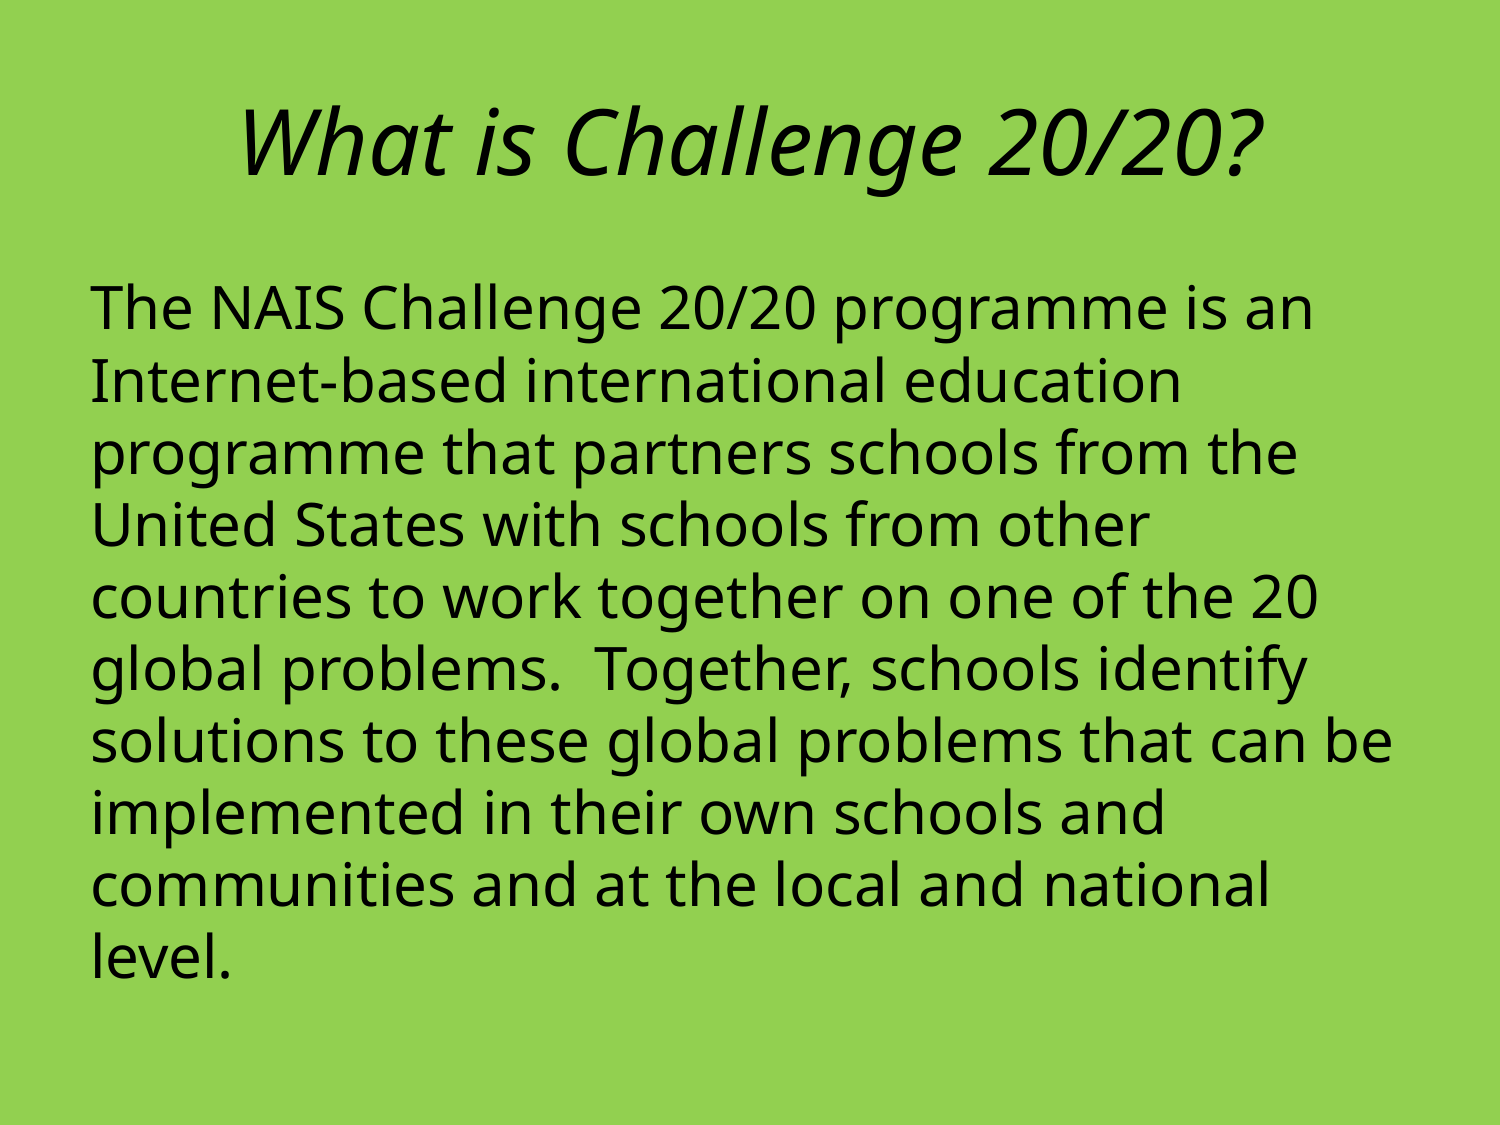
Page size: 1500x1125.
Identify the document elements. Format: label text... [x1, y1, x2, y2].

title What is Challenge 20/20? [75, 45, 1425, 233]
list The NAIS Challenge 20/20 programme is an Internet-based international education programme that partners schools from the United States with schools from other countries to work together on one of the 20 global problems. Together, schools identify solutions to these global problems that can be implemented in their own schools and communities and at the local and national level. [75, 262, 1425, 1005]
